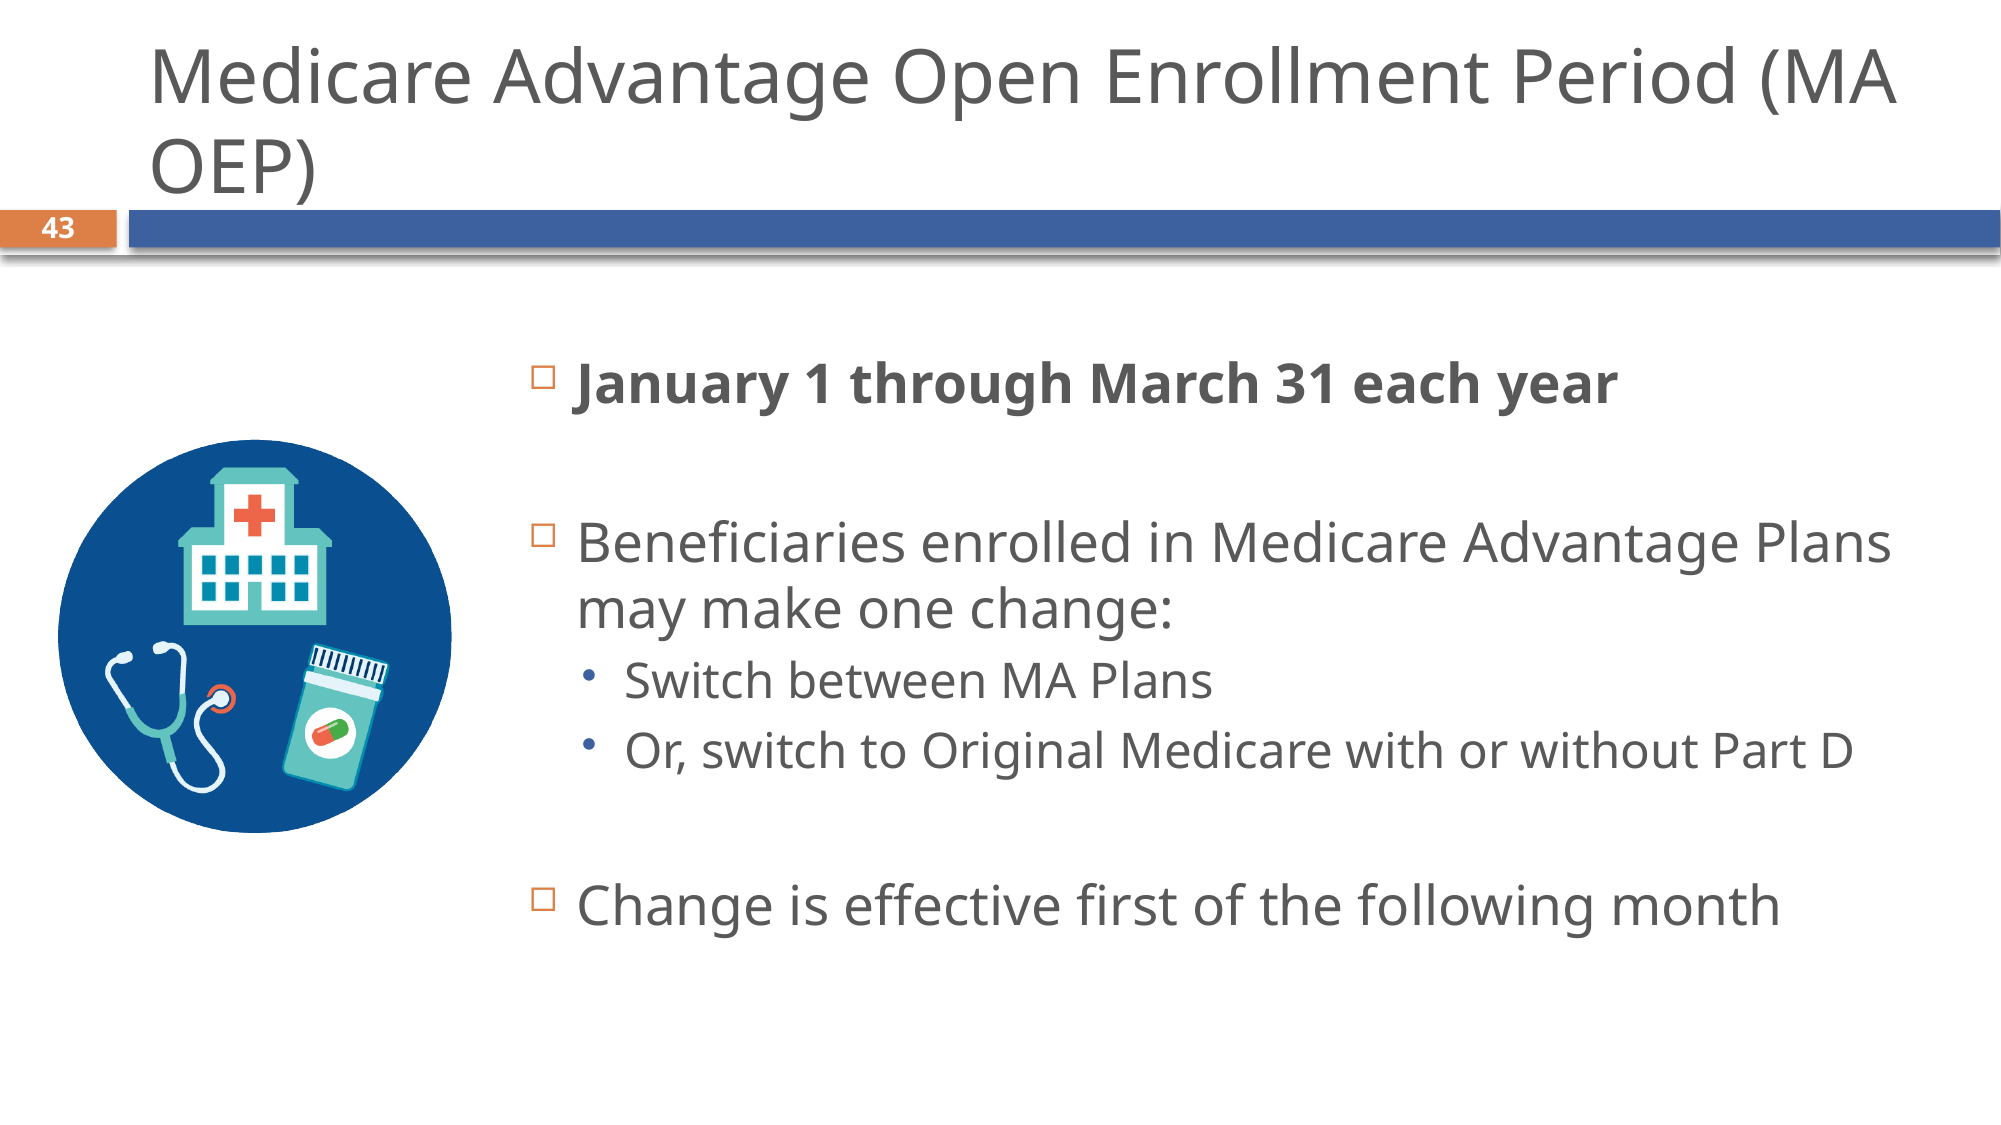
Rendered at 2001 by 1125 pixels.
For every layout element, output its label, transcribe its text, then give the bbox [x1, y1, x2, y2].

slide_number 43 [0, 208, 117, 249]
picture [57, 439, 452, 833]
list January 1 through March 31 each year​ Beneficiaries enrolled in Medicare Advantage Plans may make one change:​ Switch between MA Plans​ Or, switch to Original Medicare with or without Part D​ Change is effective first of the following month​ [514, 341, 1918, 993]
title Medicare Advantage Open Enrollment Period (MA OEP) [133, 37, 1918, 200]
